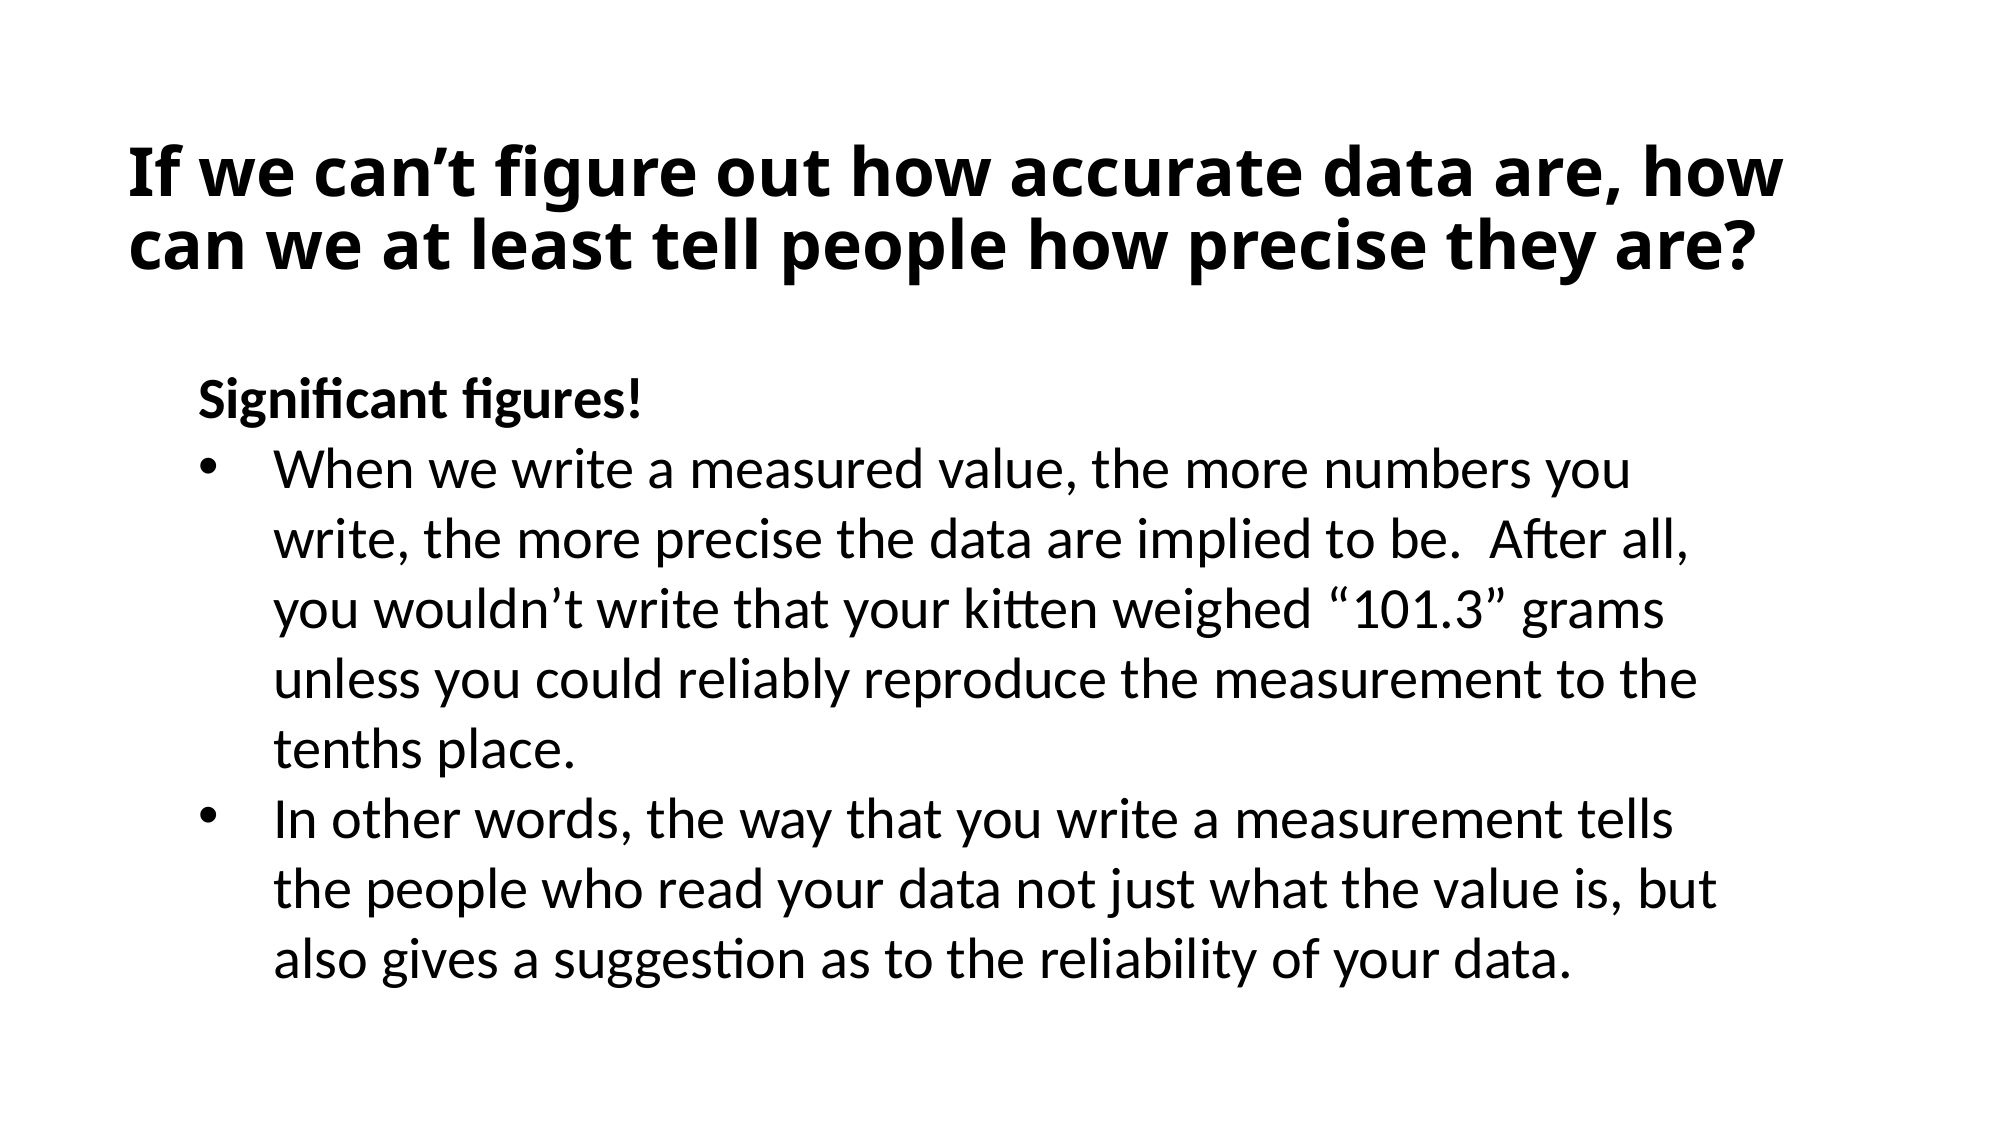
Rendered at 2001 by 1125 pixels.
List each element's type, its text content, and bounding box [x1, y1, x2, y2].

title If we can’t figure out how accurate data are, how can we at least tell people how precise they are? [113, 102, 1839, 320]
text_box Significant figures! When we write a measured value, the more numbers you write, the more precise the data are implied to be. After all, you wouldn’t write that your kitten weighed “101.3” grams unless you could reliably reproduce the measurement to the tenths place. In other words, the way that you write a measurement tells the people who read your data not just what the value is, but also gives a suggestion as to the reliability of your data. [183, 352, 1768, 998]
